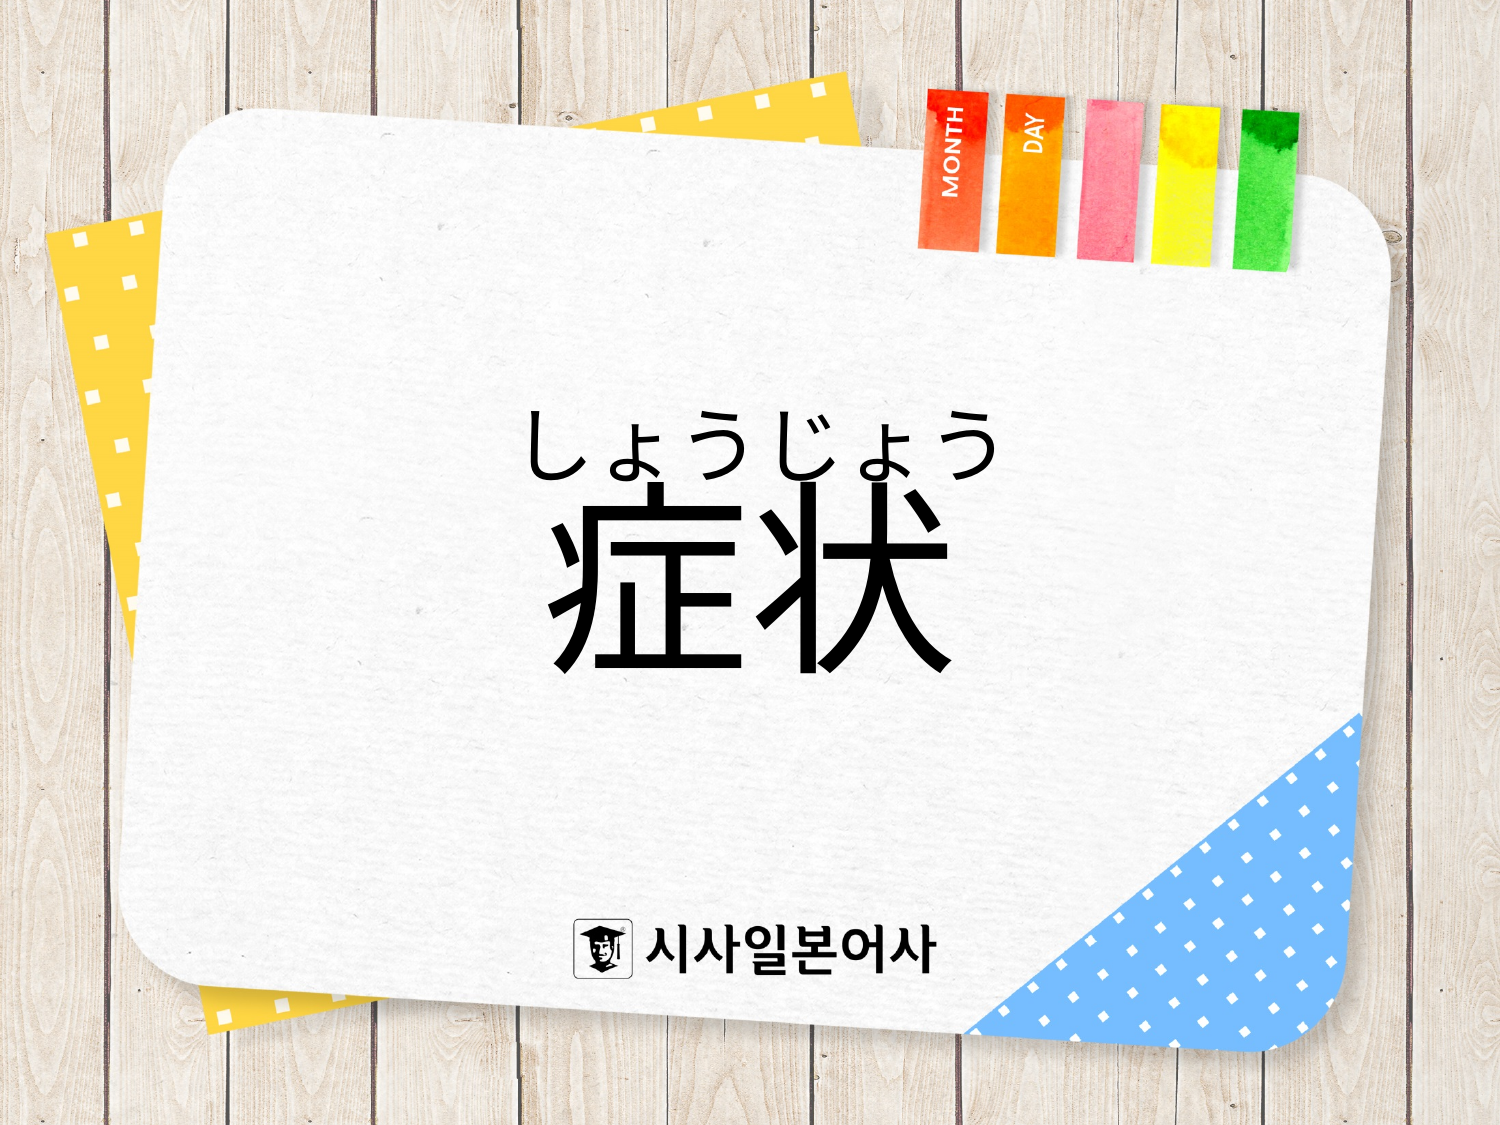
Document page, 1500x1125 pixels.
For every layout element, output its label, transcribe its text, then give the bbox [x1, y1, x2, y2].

picture [0, 0, 1500, 1125]
title 症状 [75, 338, 1425, 811]
text_box しょうじょう [496, 385, 1026, 501]
